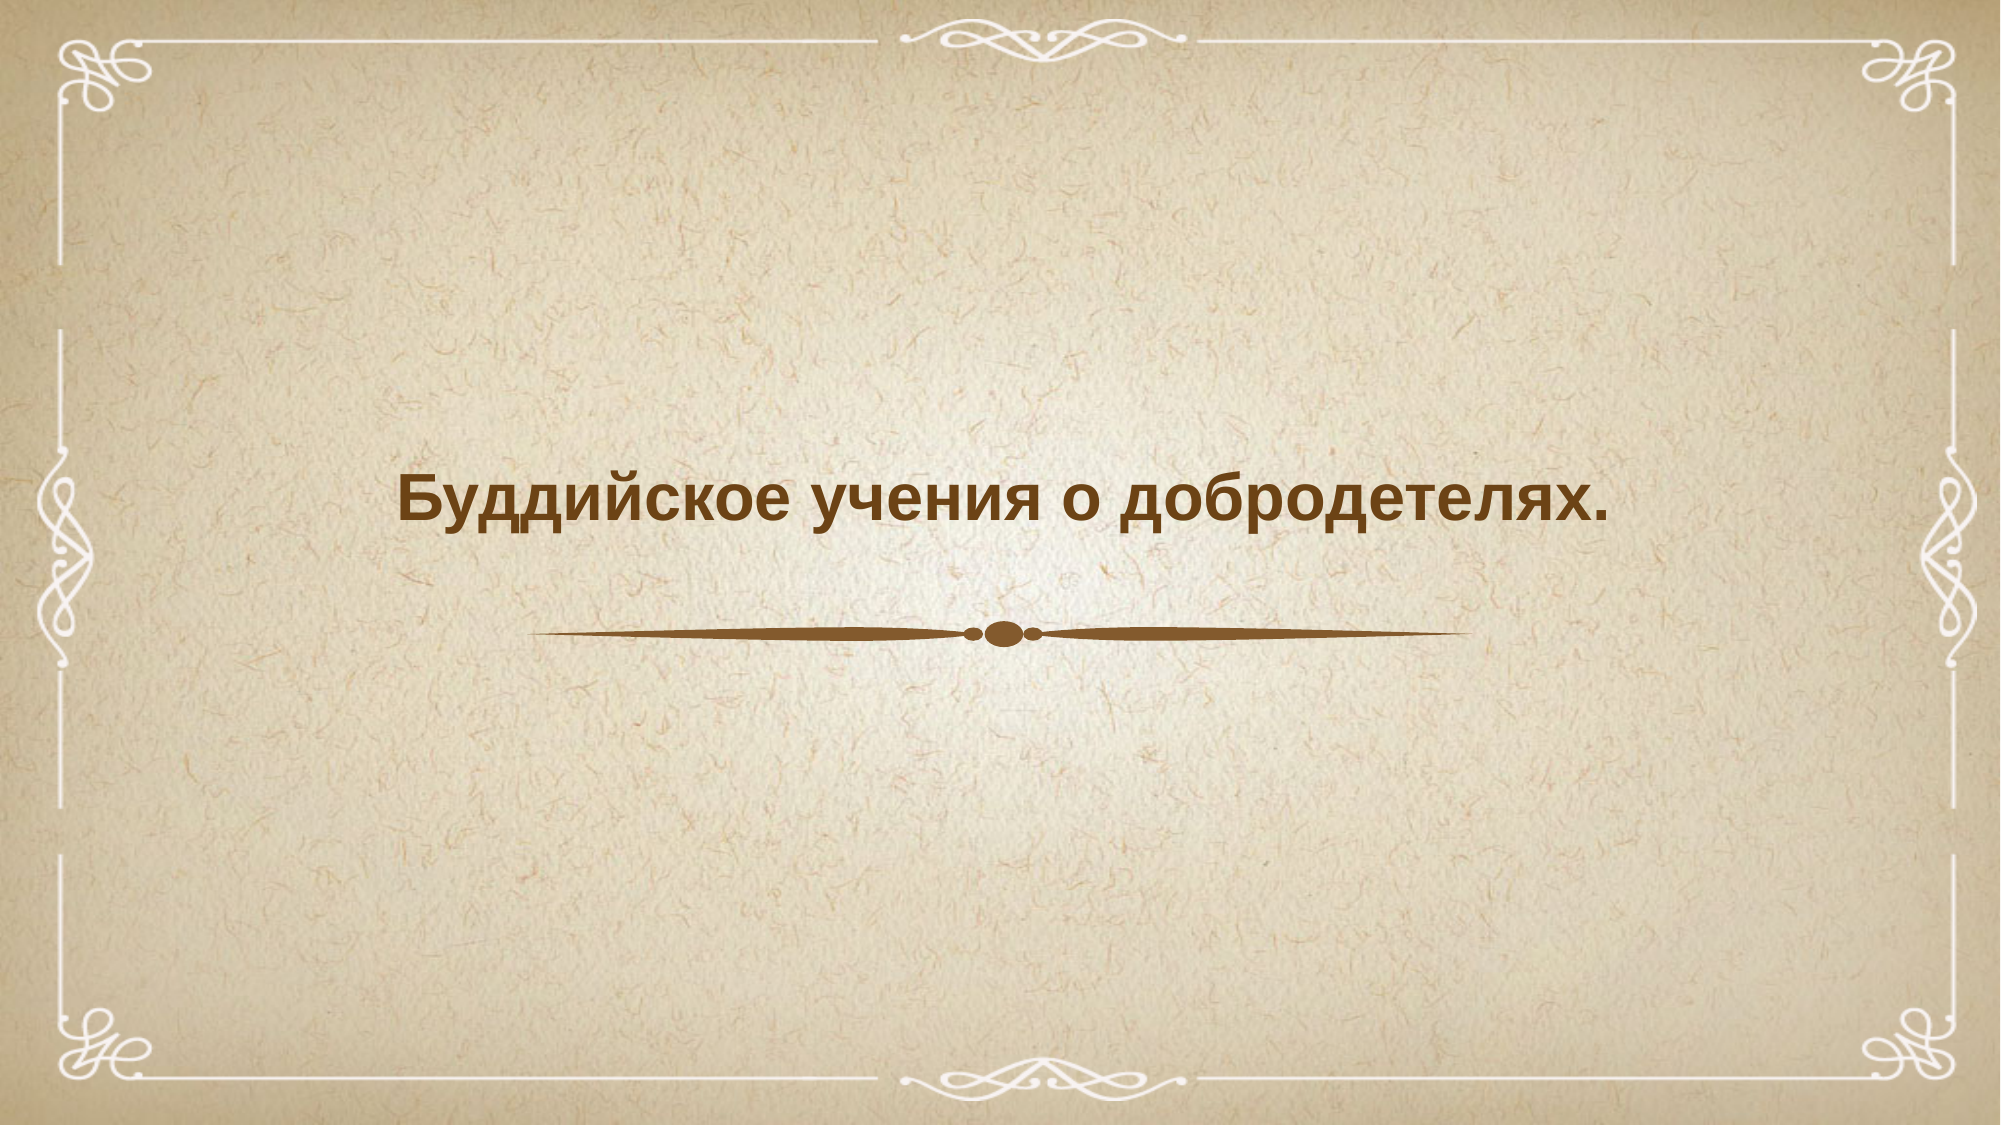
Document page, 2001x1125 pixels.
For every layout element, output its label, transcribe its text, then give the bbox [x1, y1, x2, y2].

picture [0, 0, 2001, 1125]
title Буддийское учения о добродетелях. [342, 427, 1666, 560]
